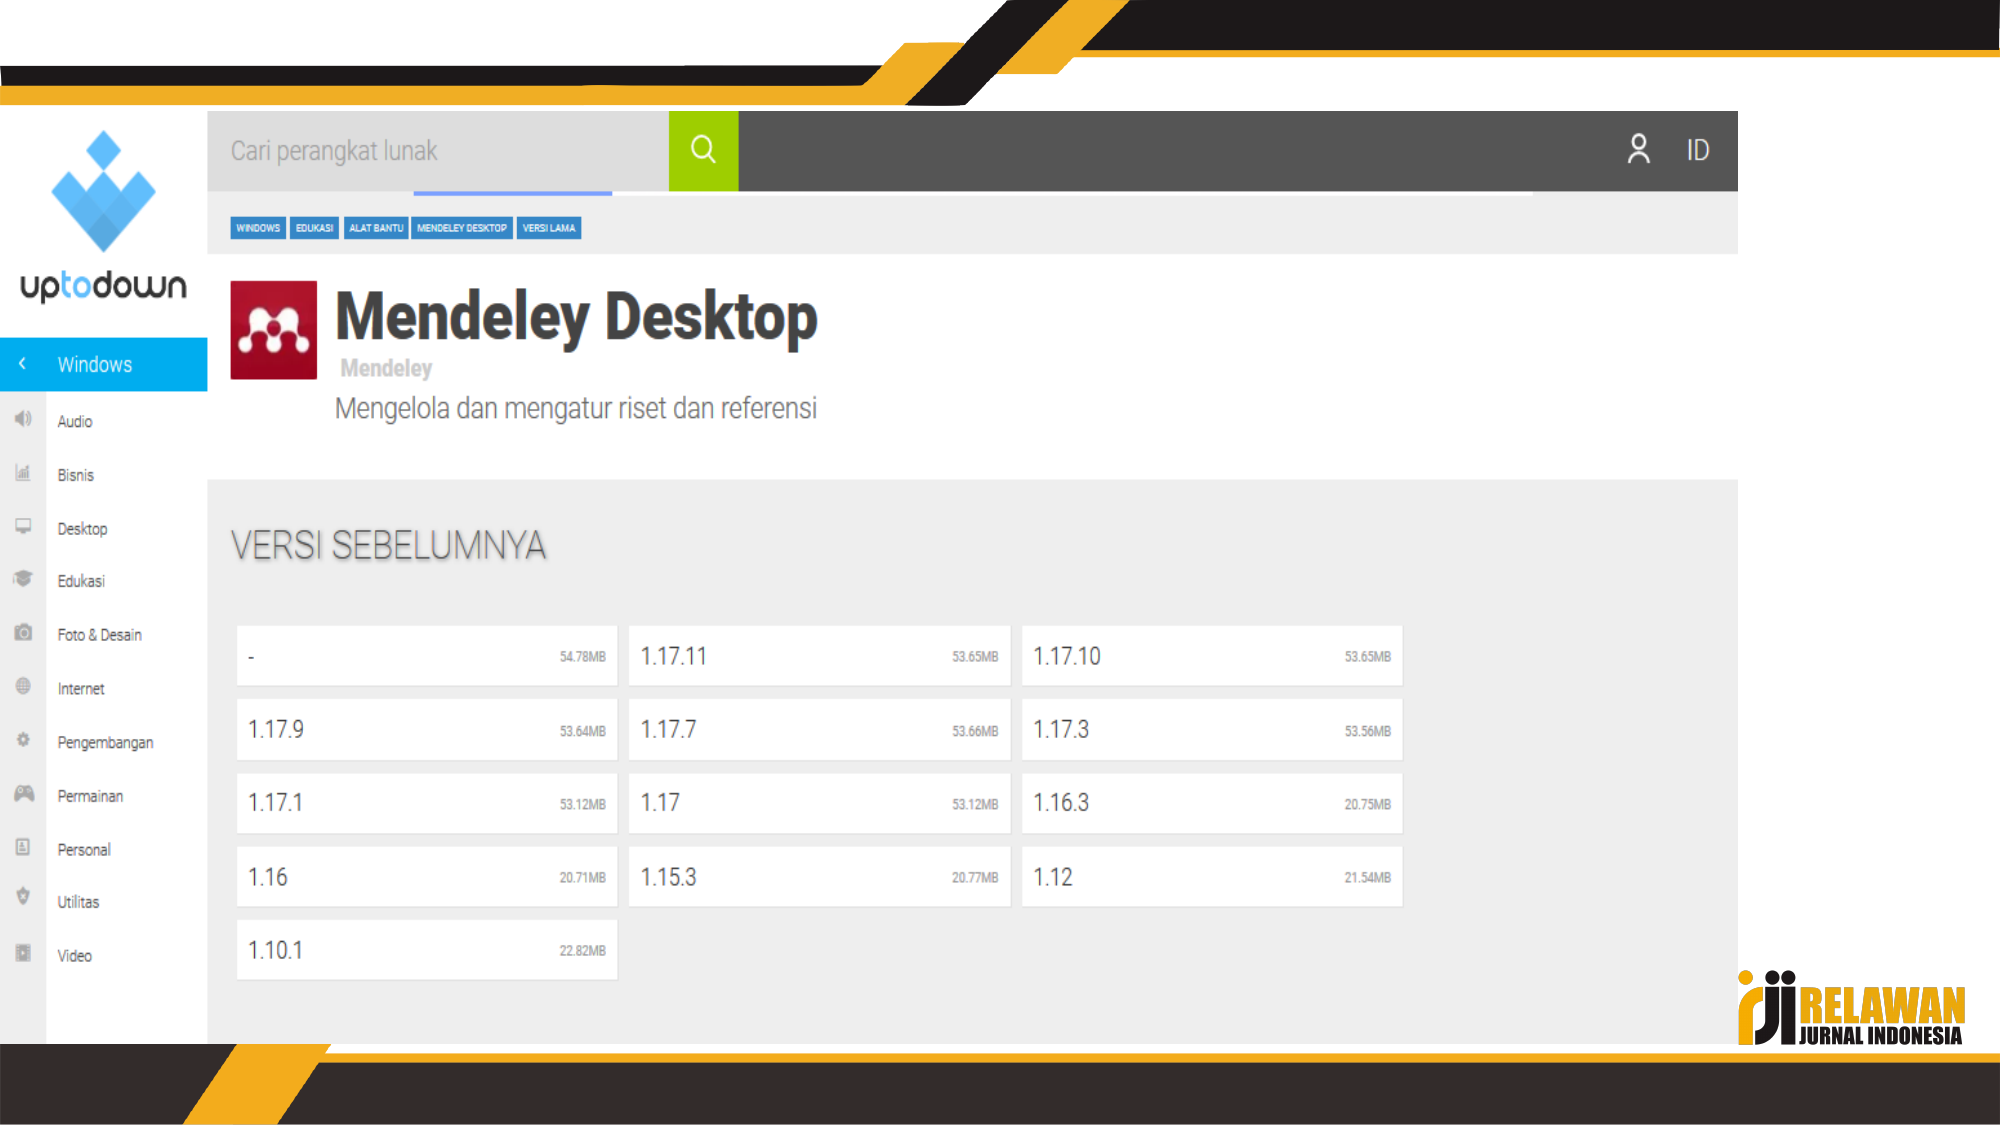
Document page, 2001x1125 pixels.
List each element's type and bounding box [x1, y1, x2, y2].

picture [0, 967, 2000, 1125]
list [0, 111, 1738, 1044]
picture [0, 0, 2000, 106]
